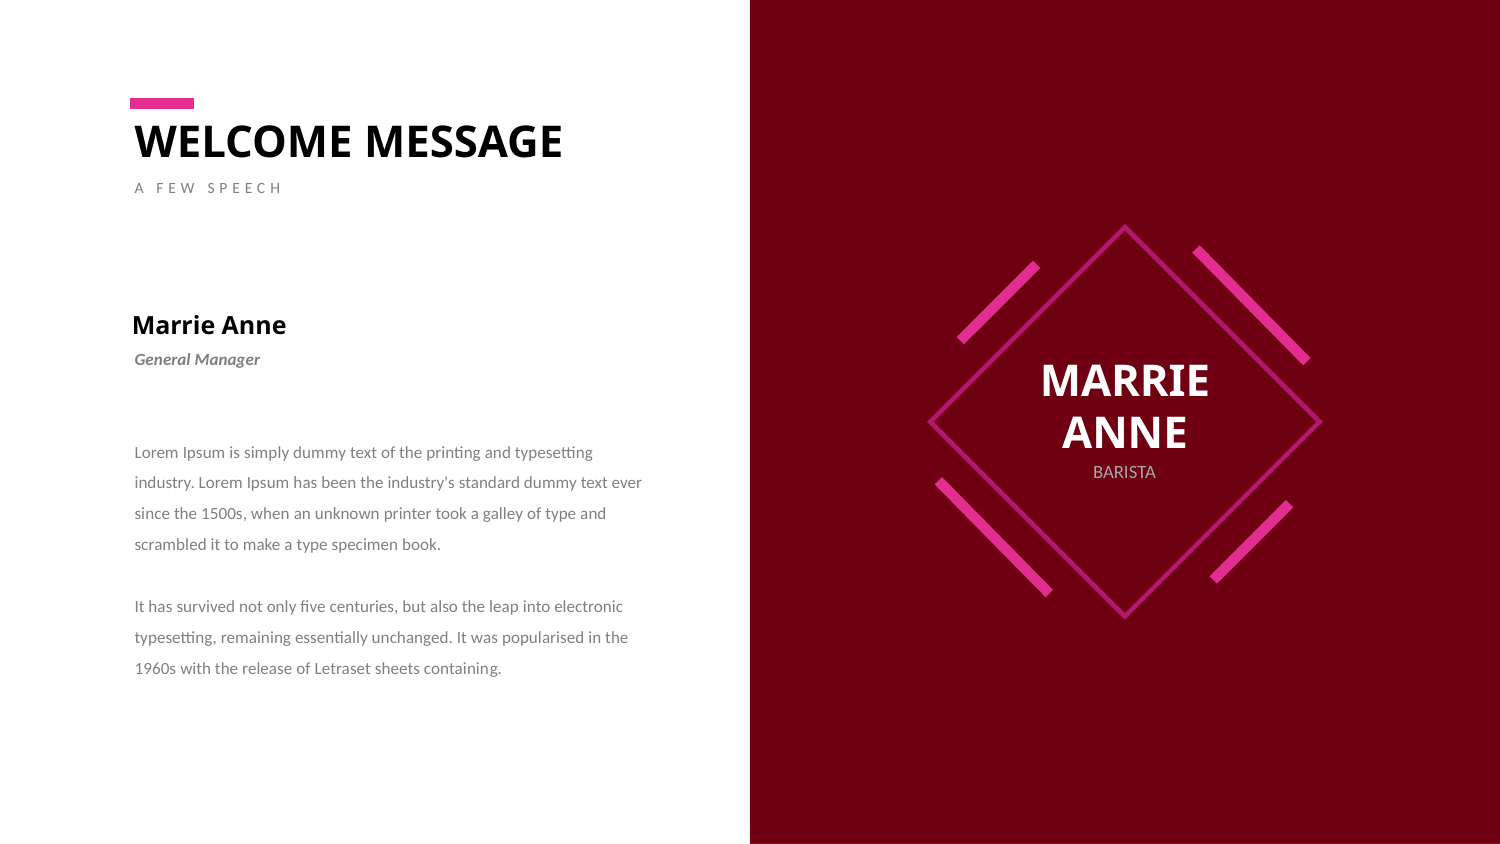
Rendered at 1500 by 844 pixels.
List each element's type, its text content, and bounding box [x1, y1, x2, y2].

picture [749, 0, 1500, 844]
text_box General Manager [119, 340, 399, 376]
text_box Lorem Ipsum is simply dummy text of the printing and typesetting industry. Lorem Ipsum has been the industry's standard dummy text ever since the 1500s, when an unknown printer took a galley of type and scrambled it to make a type specimen book. It has survived not only five centuries, but also the leap into electronic typesetting, remaining essentially unchanged. It was popularised in the 1960s with the release of Letraset sheets containing. [119, 423, 663, 685]
text_box Marrie Anne [117, 302, 619, 347]
text_box A FEW SPEECH [119, 170, 402, 205]
text_box WELCOME MESSAGE [119, 106, 634, 174]
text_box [938, 248, 1307, 594]
